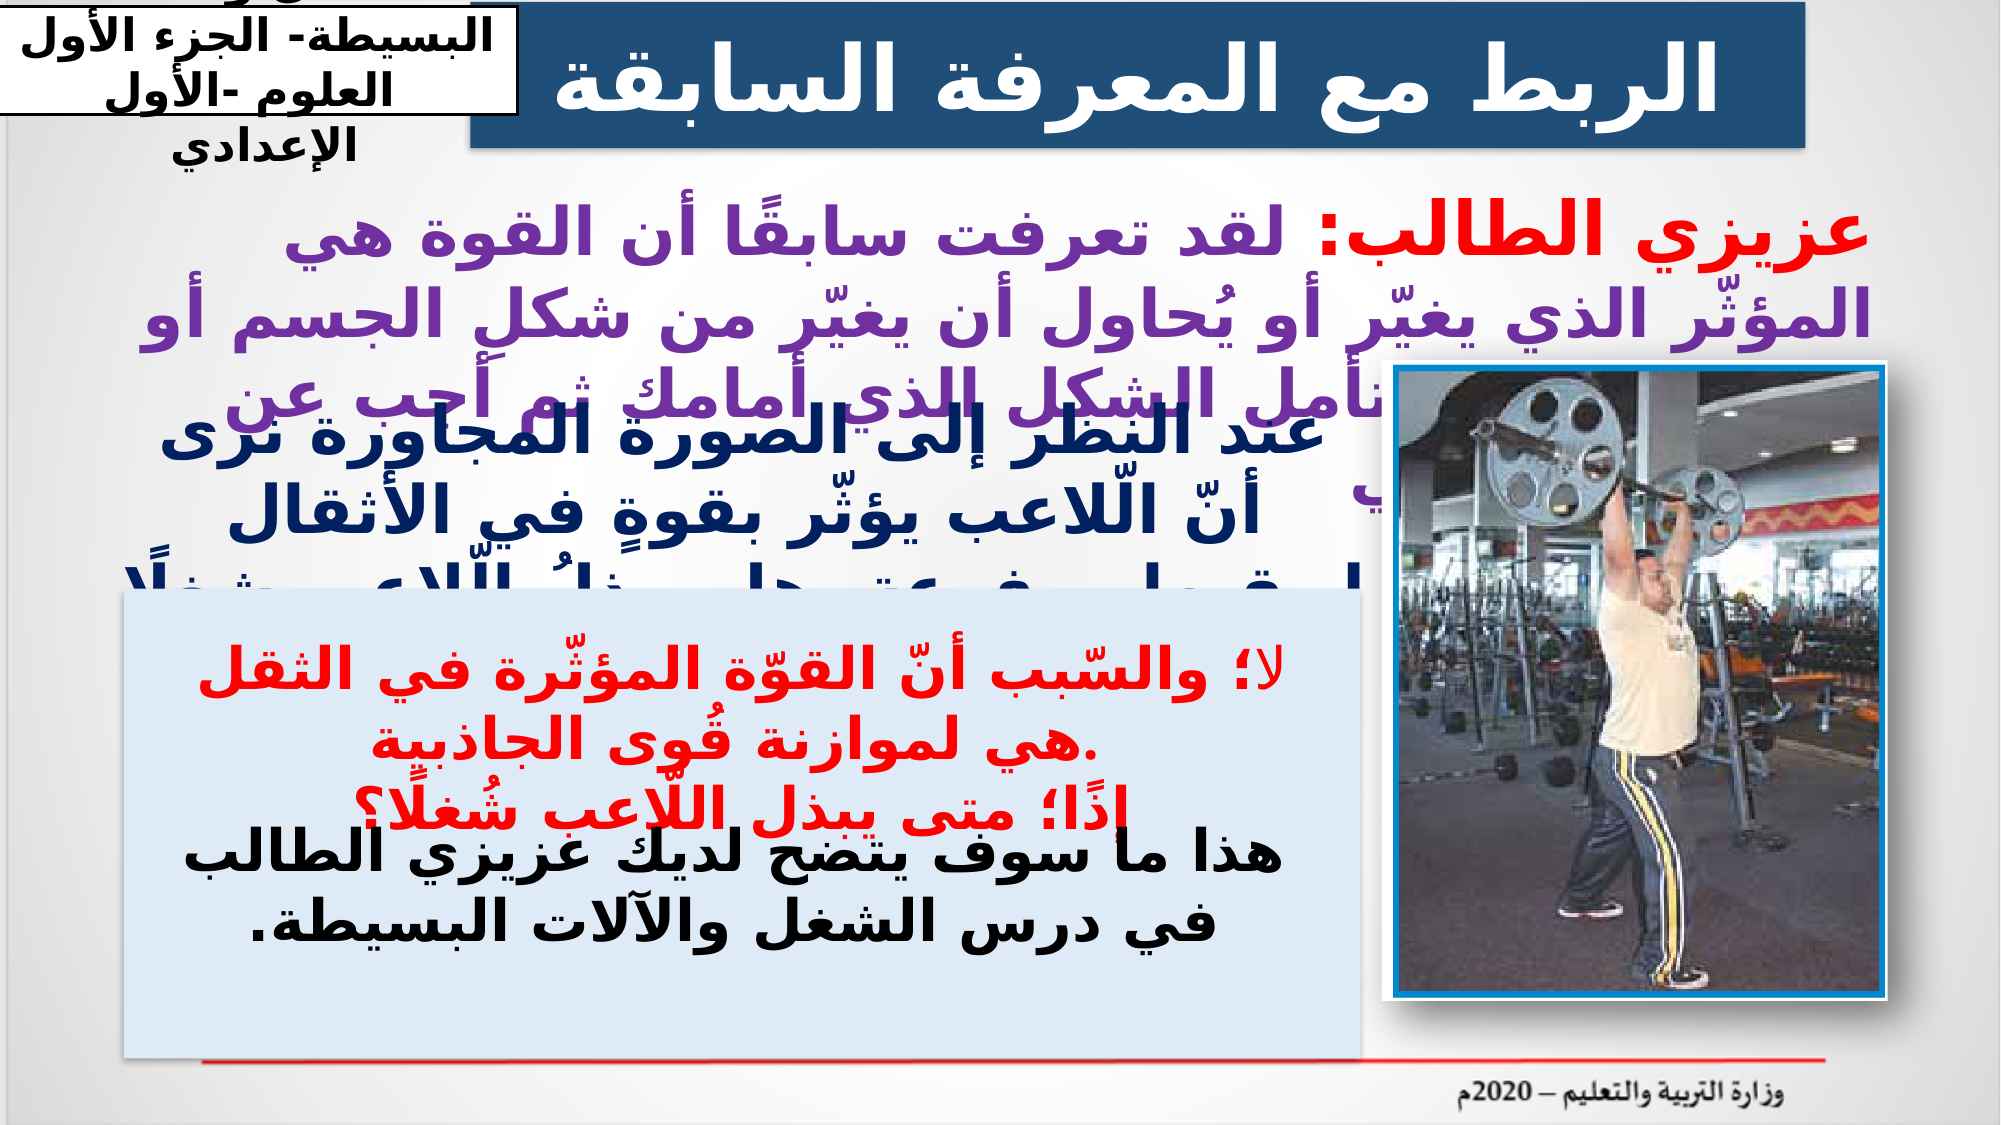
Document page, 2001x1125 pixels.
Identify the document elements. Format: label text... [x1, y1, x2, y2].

text_box لا؛ والسّبب أنّ القوّة المؤثّرة في الثقل هي لموازنة قُوى الجاذبية. إذًا؛ متى يبذل اللّاعب شُغلًا؟ [123, 588, 1361, 1059]
text_box الربط مع المعرفة السابقة [469, 1, 1806, 149]
text_box عزيزي الطالب: لقد تعرفت سابقًا أن القوة هي المؤثّر الذي يغيّر أو يُحاول أن يغيّر من شكلِ الجسم أو حالته الحركية. تأمل الشكل الذي أمامك ثم أجب عن السؤال التالي: [45, 173, 1890, 519]
text_box هذا ما سوف يتضح لديك عزيزي الطالب في درس الشغل والآلات البسيطة. [136, 805, 1332, 961]
text_box الشغل والآلات البسيطة- الجزء الأول العلوم -الأول الإعدادي [0, 5, 519, 116]
picture [0, 0, 2001, 1125]
text_box عند النظر إلى الصورة المجاورة نرى أنّ الّلاعب يؤثّر بقوةٍ في الأثقال ليبقيها مرفوعة. هل يبذلُ الّلاعب شغلًا في هذه الحالة؟ [107, 379, 1381, 715]
